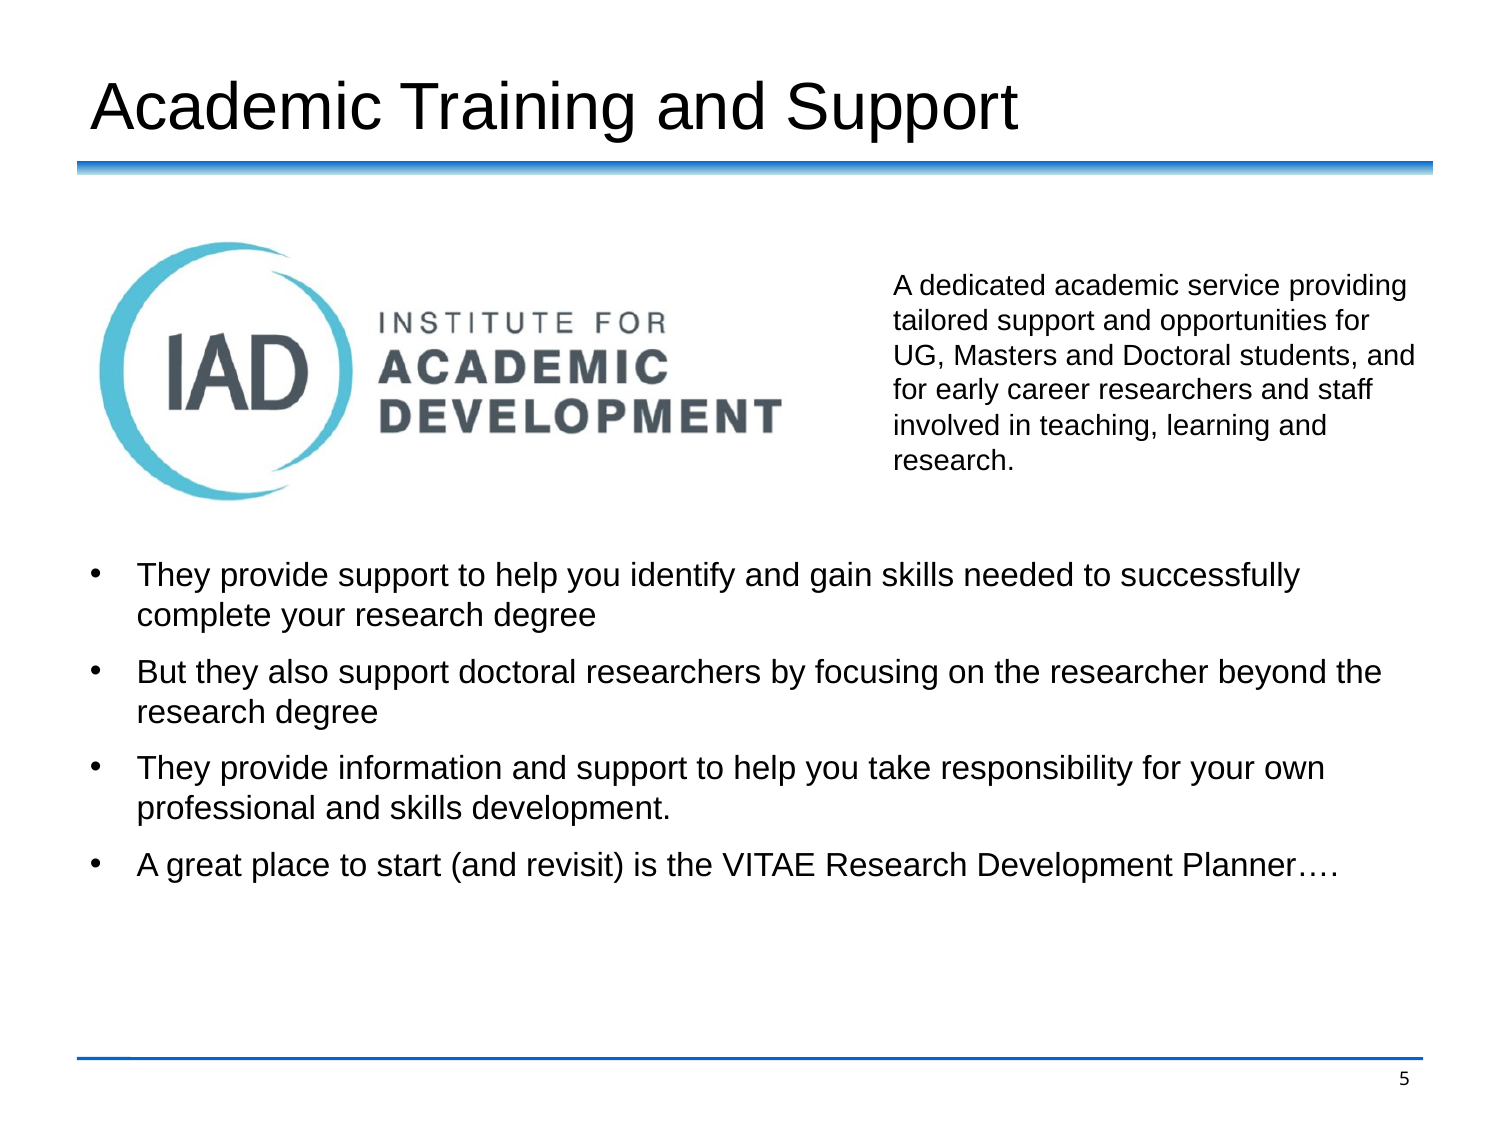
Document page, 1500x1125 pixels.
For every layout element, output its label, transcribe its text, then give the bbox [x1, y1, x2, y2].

title Academic Training and Support [74, 44, 1426, 162]
text_box A dedicated academic service providing tailored support and opportunities for UG, Masters and Doctoral students, and for early career researchers and staff involved in teaching, learning and research. [878, 258, 1437, 484]
text_box They provide support to help you identify and gain skills needed to successfully complete your research degree But they also support doctoral researchers by focusing on the researcher beyond the research degree They provide information and support to help you take responsibility for your own professional and skills development. A great place to start (and revisit) is the VITAE Research Development Planner…. [74, 545, 1437, 891]
picture [63, 226, 842, 518]
slide_number 5 [1074, 1058, 1426, 1103]
